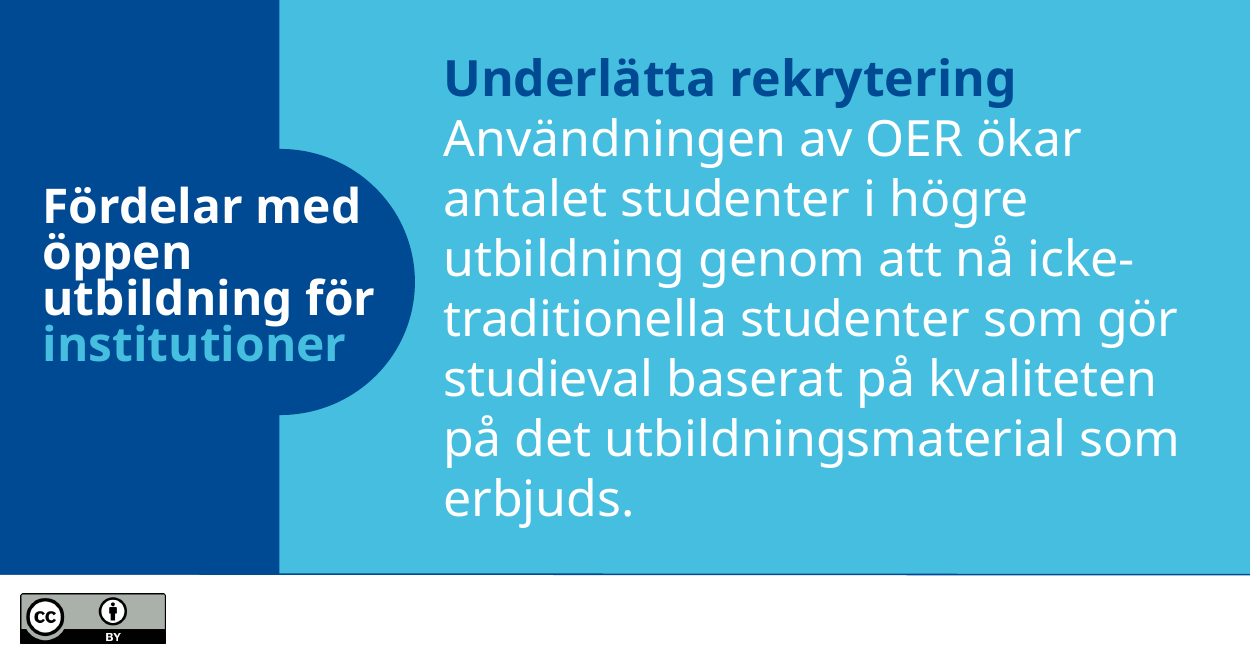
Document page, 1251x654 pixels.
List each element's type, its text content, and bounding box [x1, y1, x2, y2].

picture [20, 592, 166, 645]
text_box Underlätta rekrytering Användningen av OER ökar antalet studenter i högre utbildning genom att nå icke-traditionella studenter som gör studieval baserat på kvaliteten på det utbildningsmaterial som erbjuds. [428, 31, 1235, 542]
text_box [196, 386, 365, 416]
text_box [0, 0, 280, 573]
text_box [403, 227, 415, 337]
text_box Fördelar med öppen utbildning för institutioner [27, 171, 403, 386]
text_box [206, 148, 355, 171]
text_box [0, 582, 1250, 654]
